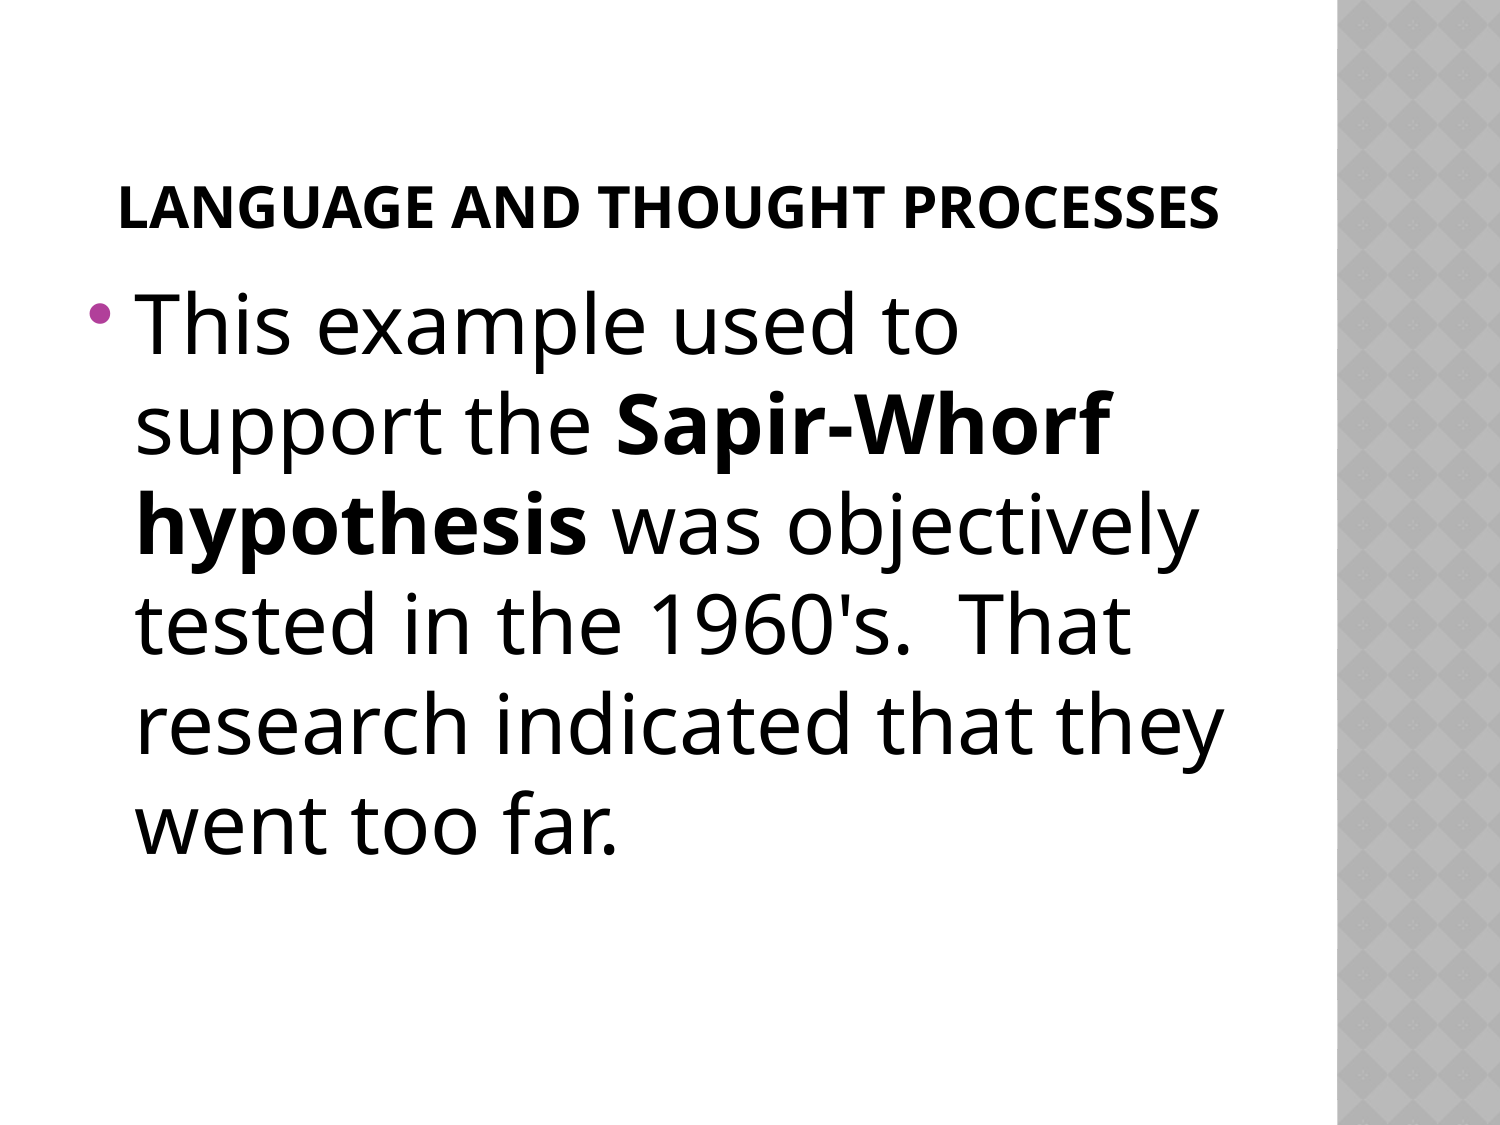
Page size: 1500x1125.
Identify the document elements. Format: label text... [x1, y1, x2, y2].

list This example used to support the Sapir-Whorf hypothesis was objectively tested in the 1960's. That research indicated that they went too far. [75, 264, 1263, 1059]
title Language and thought processes [75, 52, 1263, 240]
